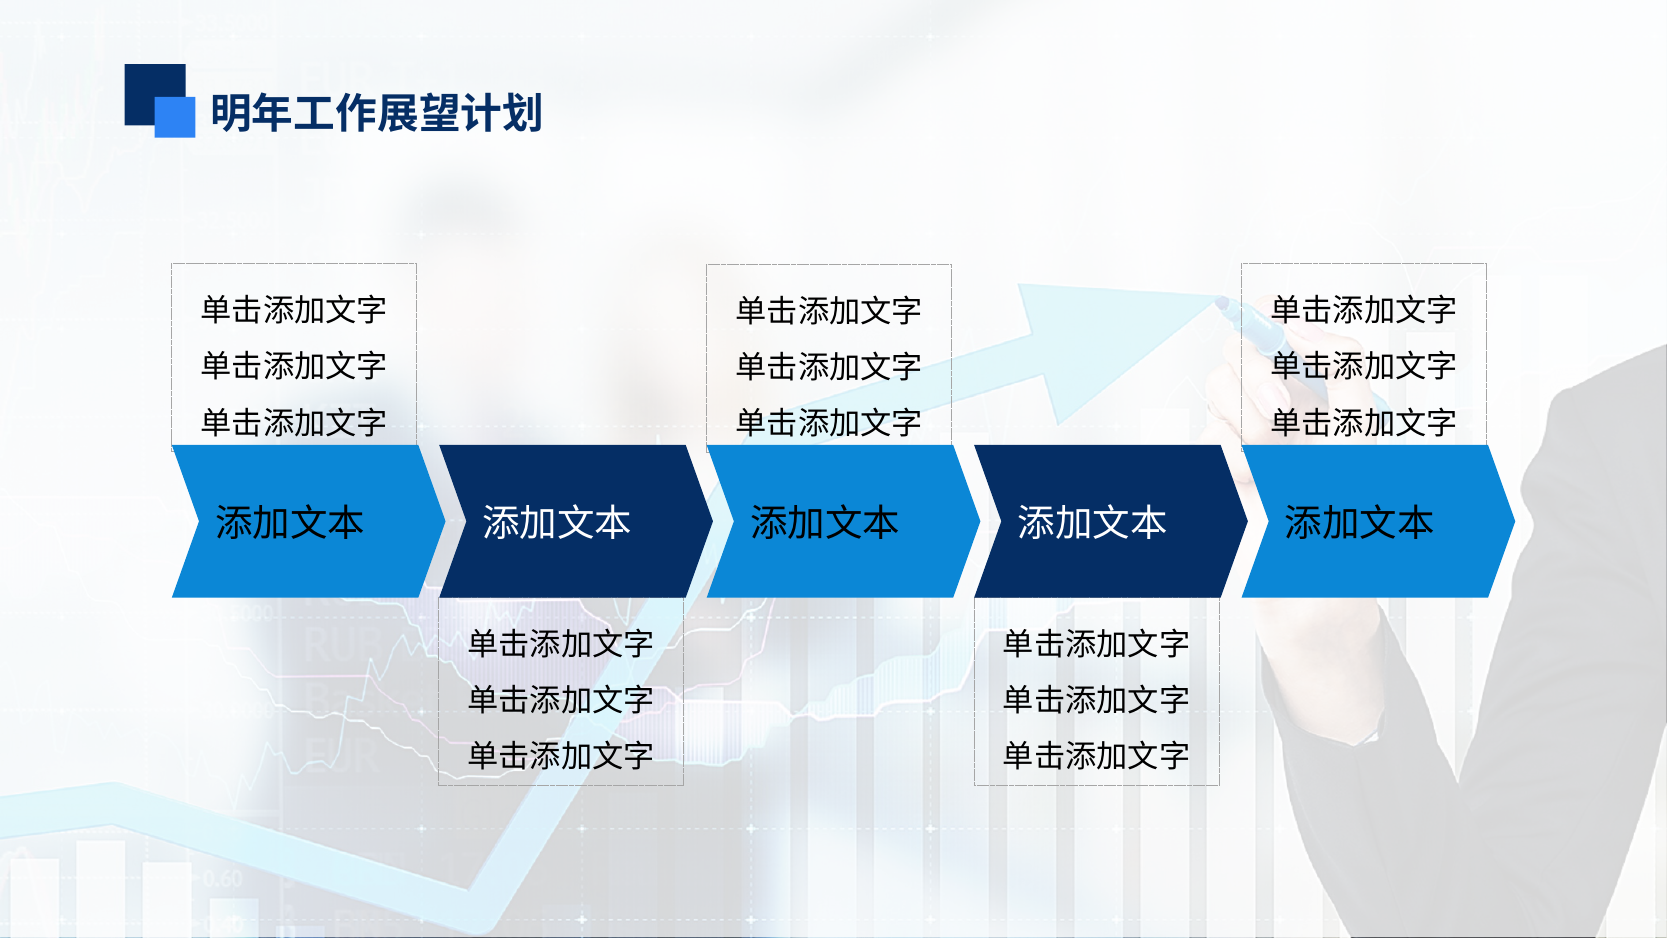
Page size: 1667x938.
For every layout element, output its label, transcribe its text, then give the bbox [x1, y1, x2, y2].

text_box 明年工作展望计划 [195, 78, 574, 144]
text_box 单击添加文字 单击添加文字 单击添加文字 [974, 598, 1220, 786]
text_box 单击添加文字 单击添加文字 单击添加文字 [438, 597, 684, 786]
text_box 单击添加文字 单击添加文字 单击添加文字 [171, 263, 417, 444]
text_box [153, 95, 197, 140]
text_box 单击添加文字 单击添加文字 单击添加文字 [706, 264, 952, 444]
text_box 添加文本 [171, 444, 446, 598]
text_box 添加文本 [706, 444, 981, 598]
text_box 添加文本 [439, 444, 713, 598]
text_box 单击添加文字 单击添加文字 单击添加文字 [1241, 263, 1487, 444]
text_box 添加文本 [1241, 444, 1516, 598]
text_box 添加文本 [974, 444, 1248, 598]
text_box [123, 62, 188, 127]
